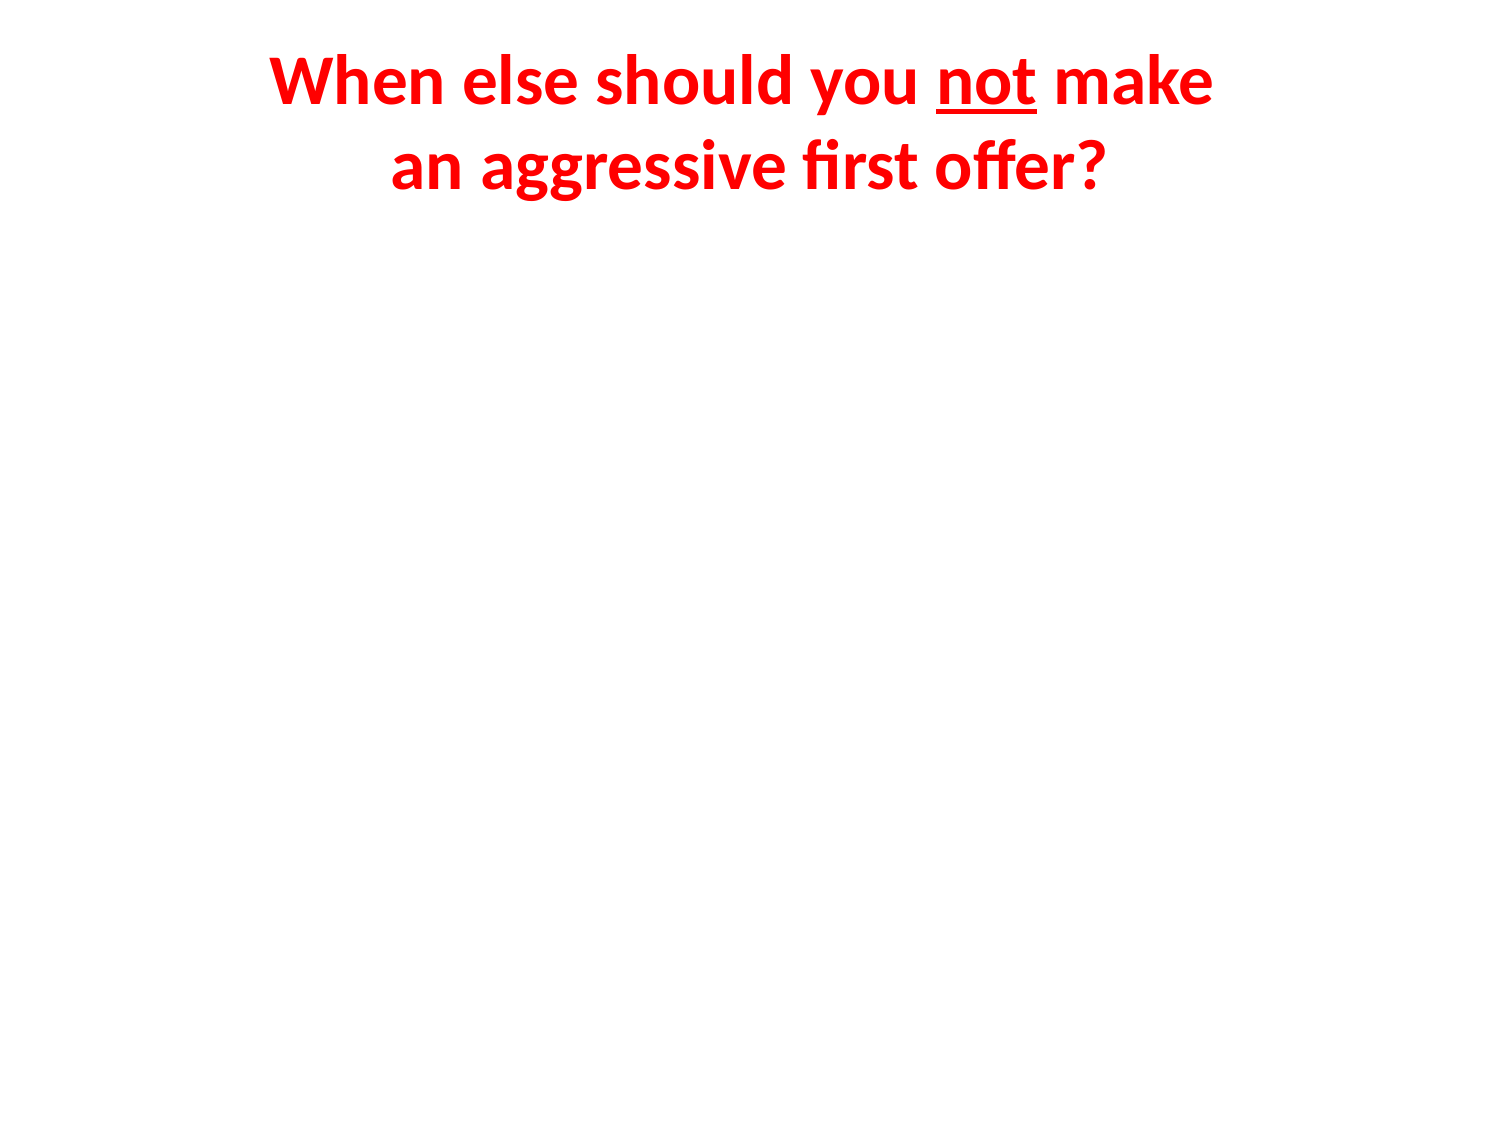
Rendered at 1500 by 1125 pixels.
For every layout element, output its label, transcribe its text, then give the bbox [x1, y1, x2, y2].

title When else should you not make an aggressive first offer? [75, 24, 1425, 213]
